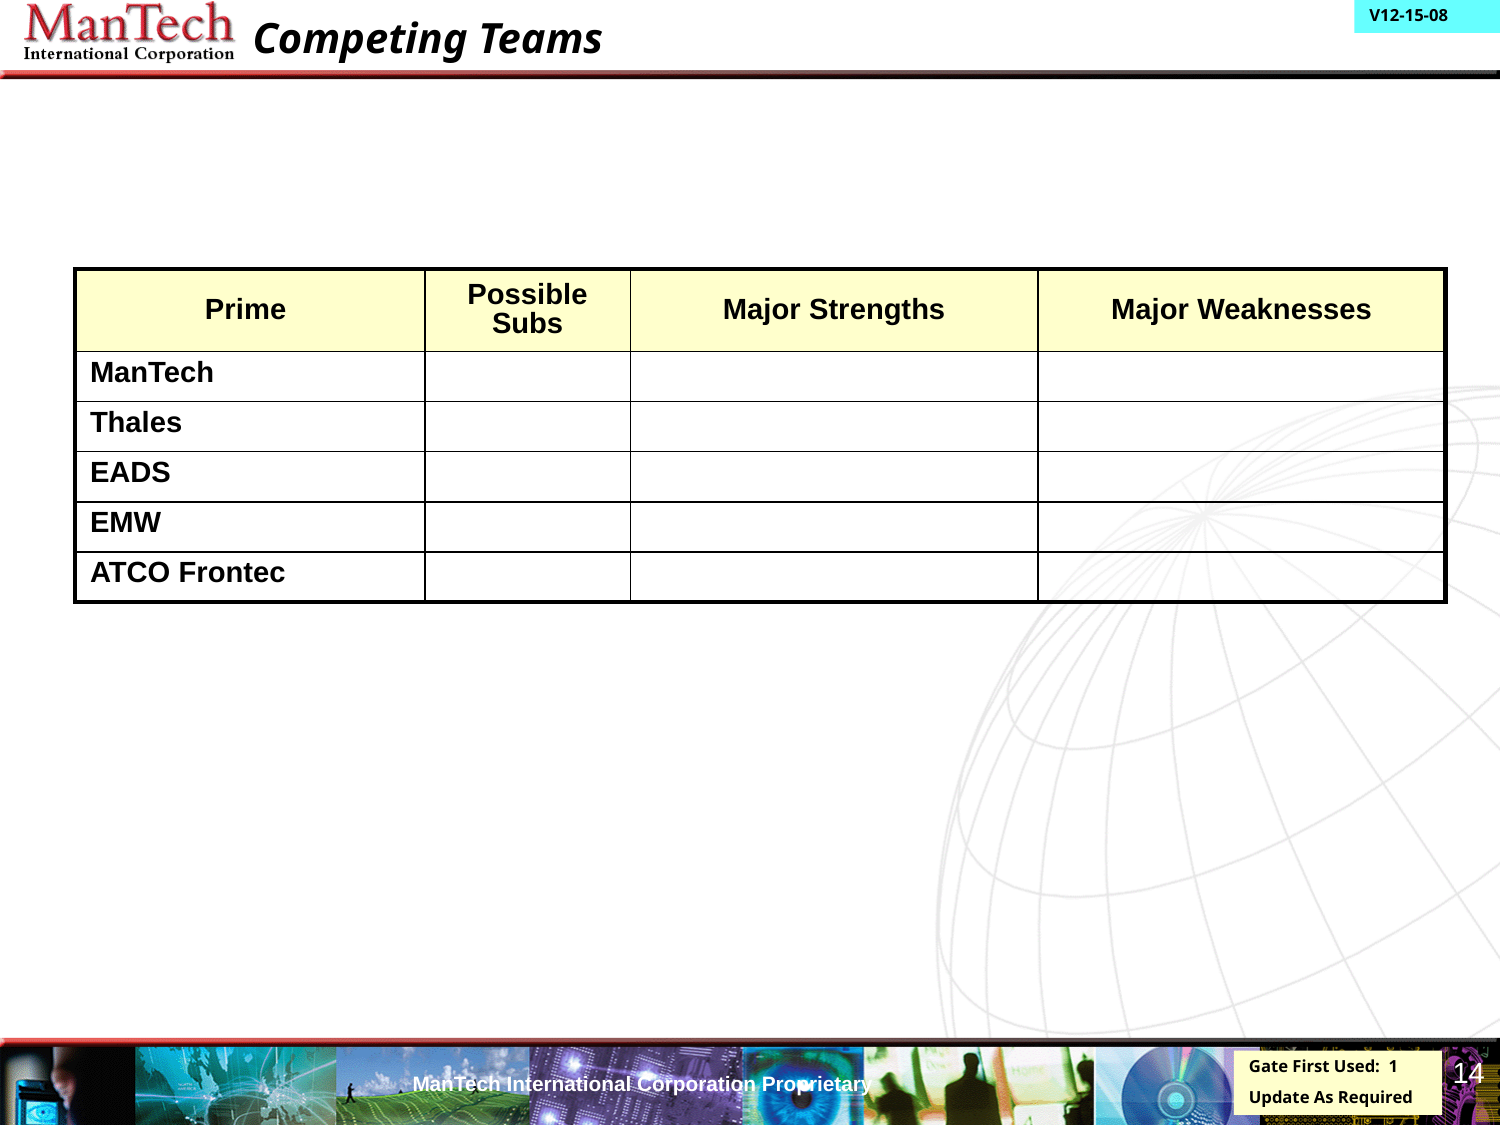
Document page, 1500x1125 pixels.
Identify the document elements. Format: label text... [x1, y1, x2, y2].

table_cell [426, 352, 630, 401]
table_cell [631, 503, 1037, 551]
table_cell [631, 402, 1037, 451]
table_cell Thales [77, 402, 424, 451]
text_box Gate First Used: 1 Update As Required [1233, 1050, 1443, 1115]
table_cell EMW [77, 503, 424, 551]
table_cell [426, 503, 630, 551]
title Competing Teams [237, 4, 1500, 70]
table_cell [631, 352, 1037, 401]
table_cell [426, 402, 630, 451]
table_cell [1039, 352, 1443, 401]
table_cell [426, 452, 630, 501]
table_cell [426, 553, 630, 600]
table_cell EADS [77, 452, 424, 501]
table_cell ManTech [77, 352, 424, 401]
table_cell [631, 553, 1037, 600]
slide_number 14 [1149, 1046, 1500, 1125]
table_header Major Strengths [631, 271, 1037, 351]
table_header Major Weaknesses [1039, 271, 1443, 351]
table_header Possible Subs [426, 271, 630, 351]
table_cell [1039, 452, 1443, 501]
table_cell [1039, 402, 1443, 451]
table_cell [1039, 553, 1443, 600]
table_cell ATCO Frontec [77, 553, 424, 600]
table_cell [631, 452, 1037, 501]
table_cell [1039, 503, 1443, 551]
table_header Prime [77, 271, 424, 351]
